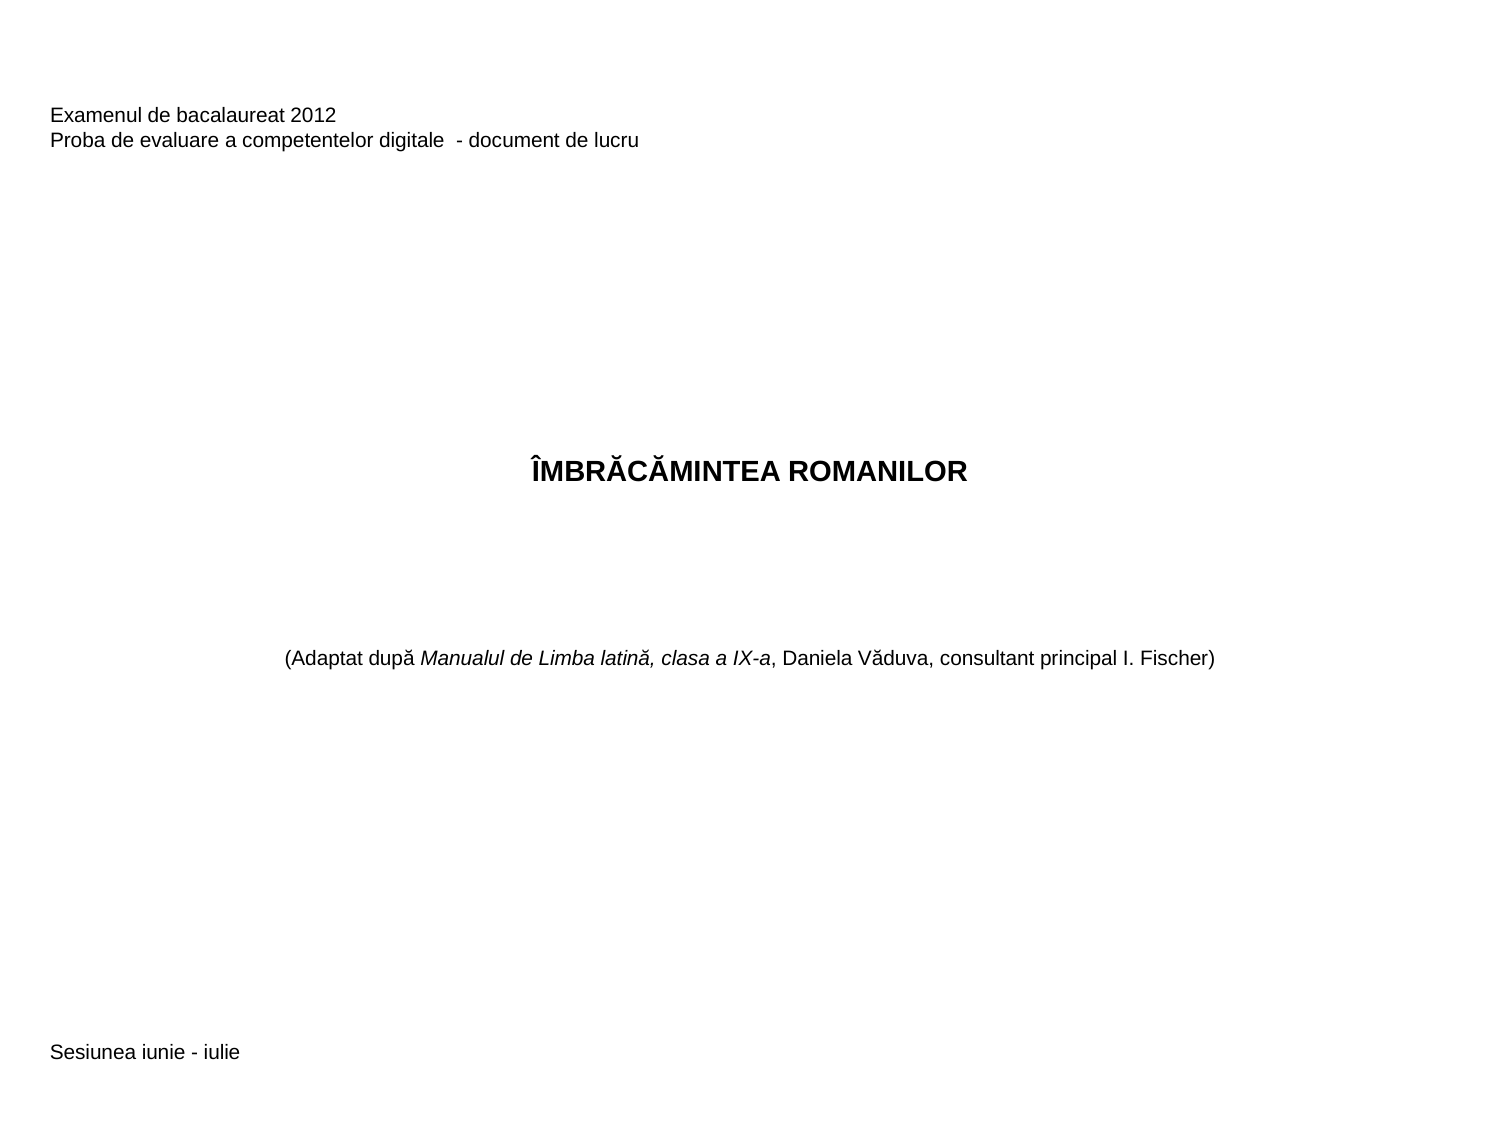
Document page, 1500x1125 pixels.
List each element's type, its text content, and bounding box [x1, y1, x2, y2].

text_box Examenul de bacalaureat 2012 Proba de evaluare a competentelor digitale - document de lucru [35, 94, 1447, 159]
title ÎMBRĂCĂMINTEA ROMANILOR [112, 349, 1388, 591]
text_box Sesiunea iunie - iulie [35, 1031, 457, 1071]
subtitle (Adaptat după Manualul de Limba latină, clasa a IX-a, Daniela Văduva, consultant principal I. Fischer) [224, 637, 1276, 751]
